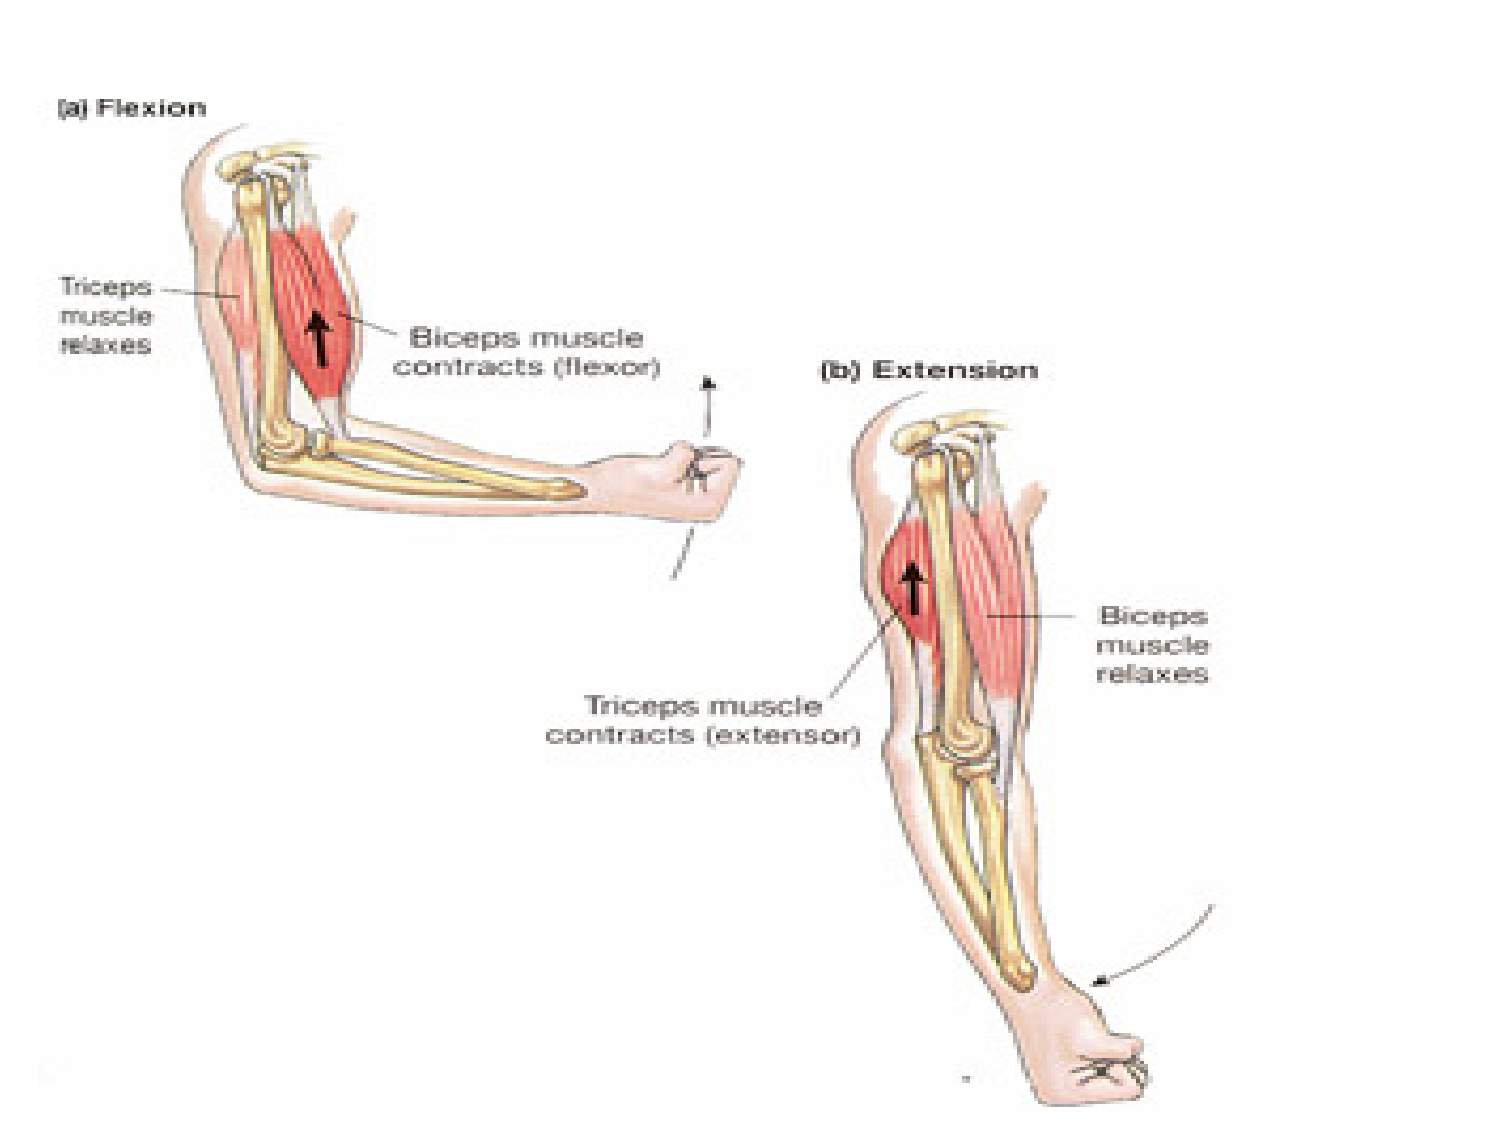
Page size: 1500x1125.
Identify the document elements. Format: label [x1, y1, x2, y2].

picture [37, 99, 1238, 1124]
